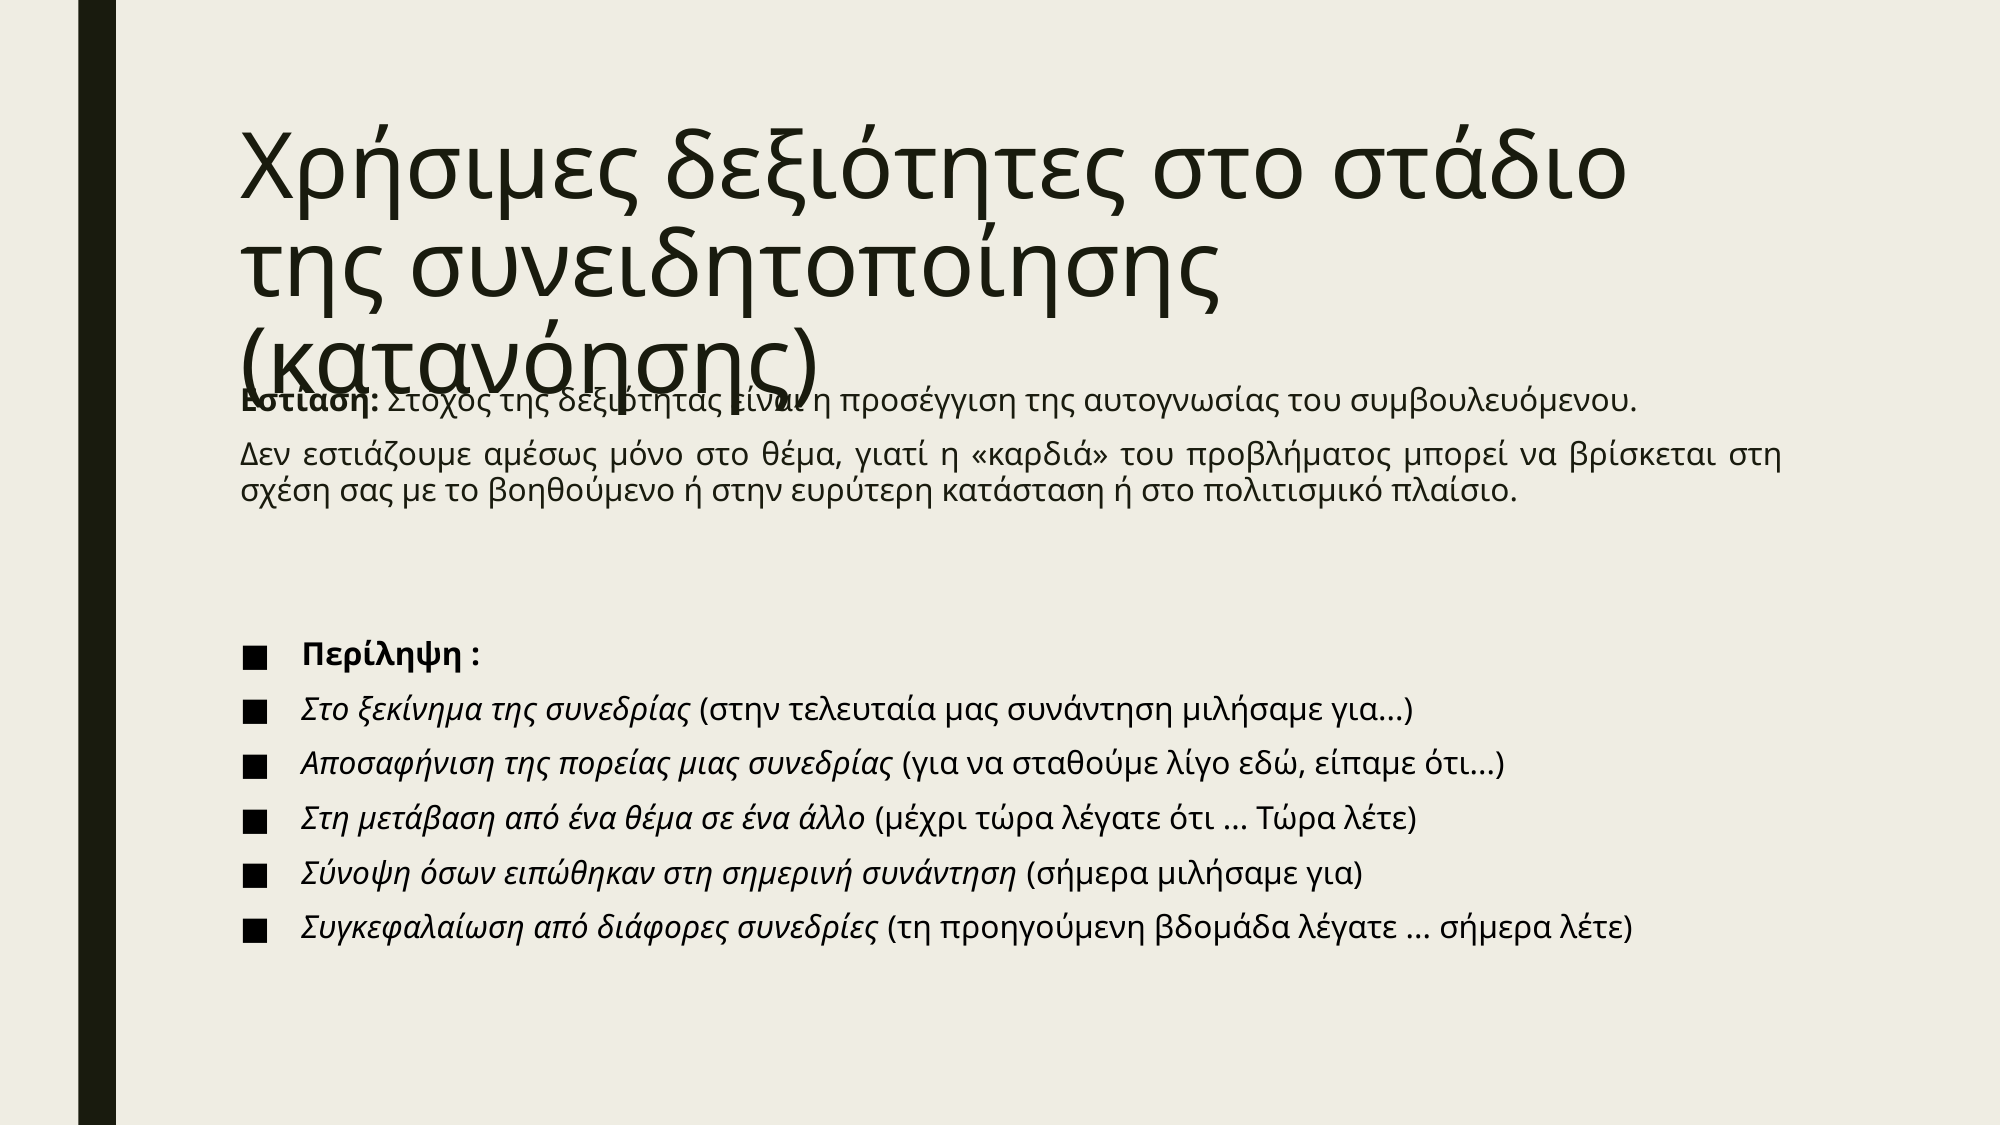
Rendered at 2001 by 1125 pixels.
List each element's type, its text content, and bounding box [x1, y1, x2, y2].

list Εστίαση: Στόχος της δεξιότητας είναι η προσέγγιση της αυτογνωσίας του συμβουλευόμενου. Δεν εστιάζουμε αμέσως μόνο στο θέμα, γιατί η «καρδιά» του προβλήματος μπορεί να βρίσκεται στη σχέση σας με το βοηθούμενο ή στην ευρύτερη κατάσταση ή στο πολιτισμικό πλαίσιο. Περίληψη : Στο ξεκίνημα της συνεδρίας (στην τελευταία μας συνάντηση μιλήσαμε για...) Αποσαφήνιση της πορείας μιας συνεδρίας (για να σταθούμε λίγο εδώ, είπαμε ότι...) Στη μετάβαση από ένα θέμα σε ένα άλλο (μέχρι τώρα λέγατε ότι ... Τώρα λέτε) Σύνοψη όσων ειπώθηκαν στη σημερινή συνάντηση (σήμερα μιλήσαμε για) Συγκεφαλαίωση από διάφορες συνεδρίες (τη προηγούμενη βδομάδα λέγατε ... σήμερα λέτε) [225, 375, 1800, 963]
title Χρήσιμες δεξιότητες στο στάδιο της συνειδητοποίησης (κατανόησης) [225, 112, 1800, 357]
